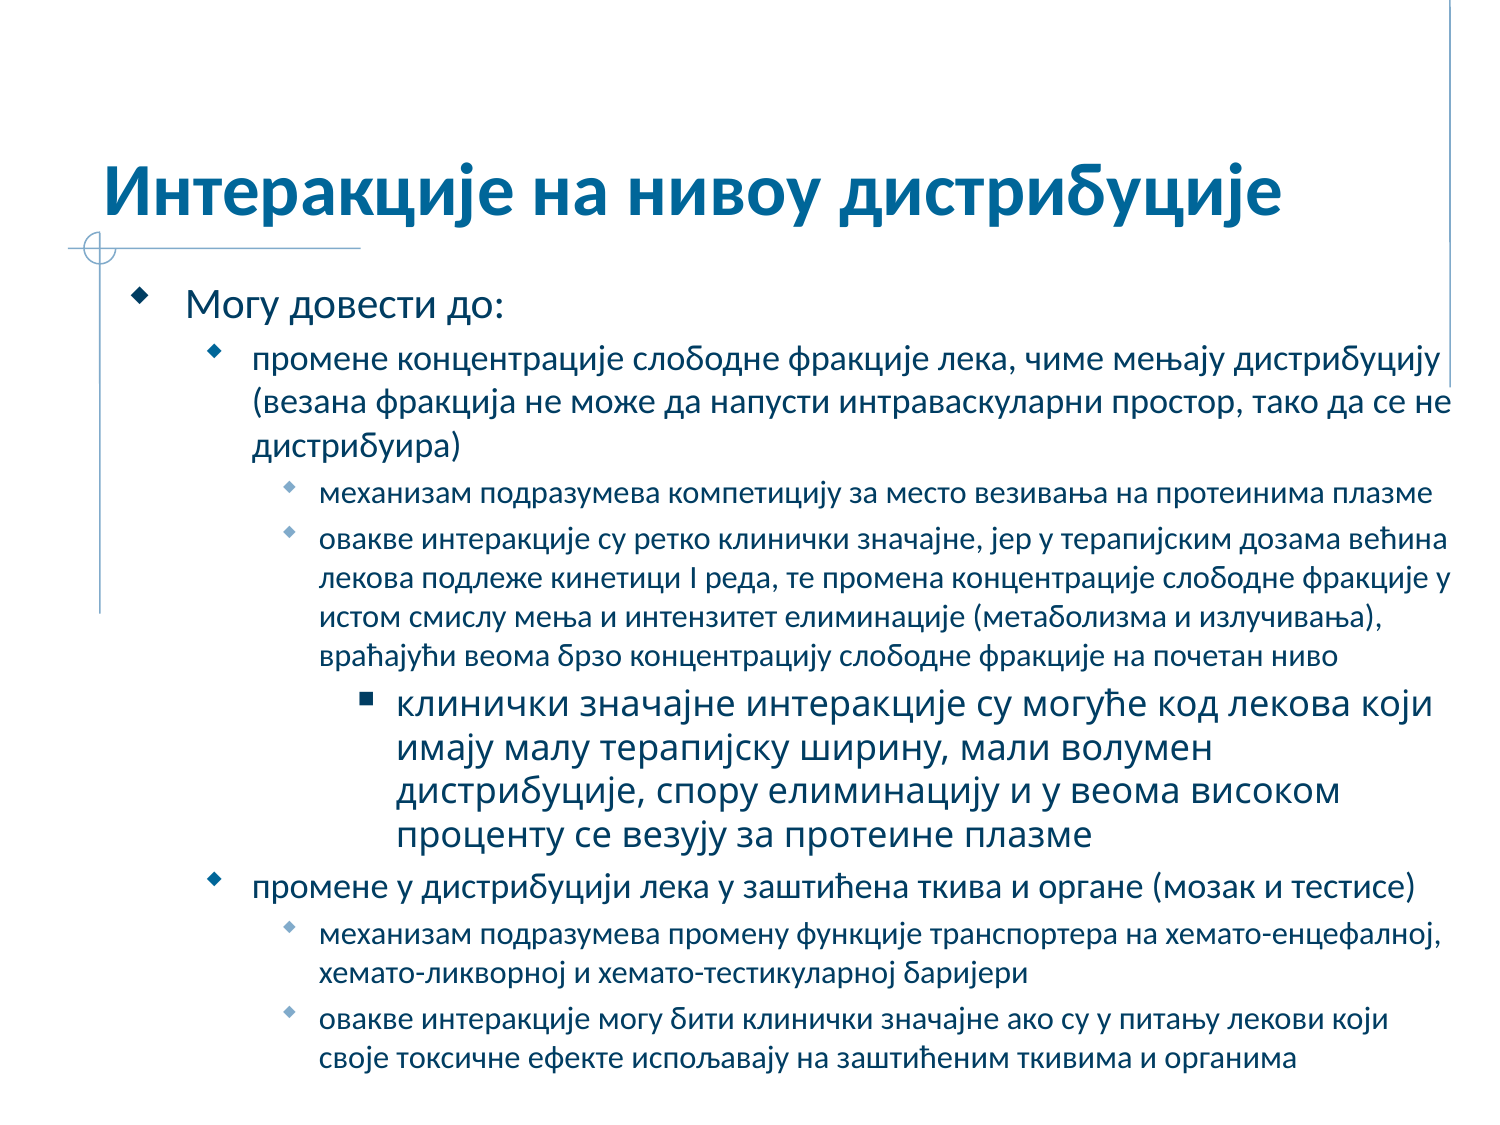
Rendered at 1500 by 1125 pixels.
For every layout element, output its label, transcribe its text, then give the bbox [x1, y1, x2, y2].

title Интеракције на нивоу дистрибуције [88, 49, 1500, 238]
list Могу довести до: промене концентрације слободне фракције лека, чиме мењају дистрибуцију (везана фракција не може да напусти интраваскуларни простор, тако да се не дистрибуира) механизам подразумева компетицију за место везивања на протеинима плазме овакве интеракције су ретко клинички значајне, јер у терапијским дозама већина лекова подлеже кинетици I реда, те промена концентрације слободне фракције у истом смислу мења и интензитет елиминације (метаболизма и излучивања), враћајући веома брзо концентрацију слободне фракције на почетан ниво клинички значајне интеракције су могуће код лекова који имају малу терапијску ширину, мали волумен дистрибуције, спору елиминацију и у веома високом проценту се везују за протеине плазме промене у дистрибуцији лека у заштићена ткива и органе (мозак и тестисе) механизам подразумева промену функције транспортера на хемато-енцефалној, хемато-ликворној и хемато-тестикуларној баријери овакве интеракције могу бити клинички значајне ако су у питању лекови који своје токсичне ефекте испољавају на заштићеним ткивима и органима [111, 266, 1471, 1125]
